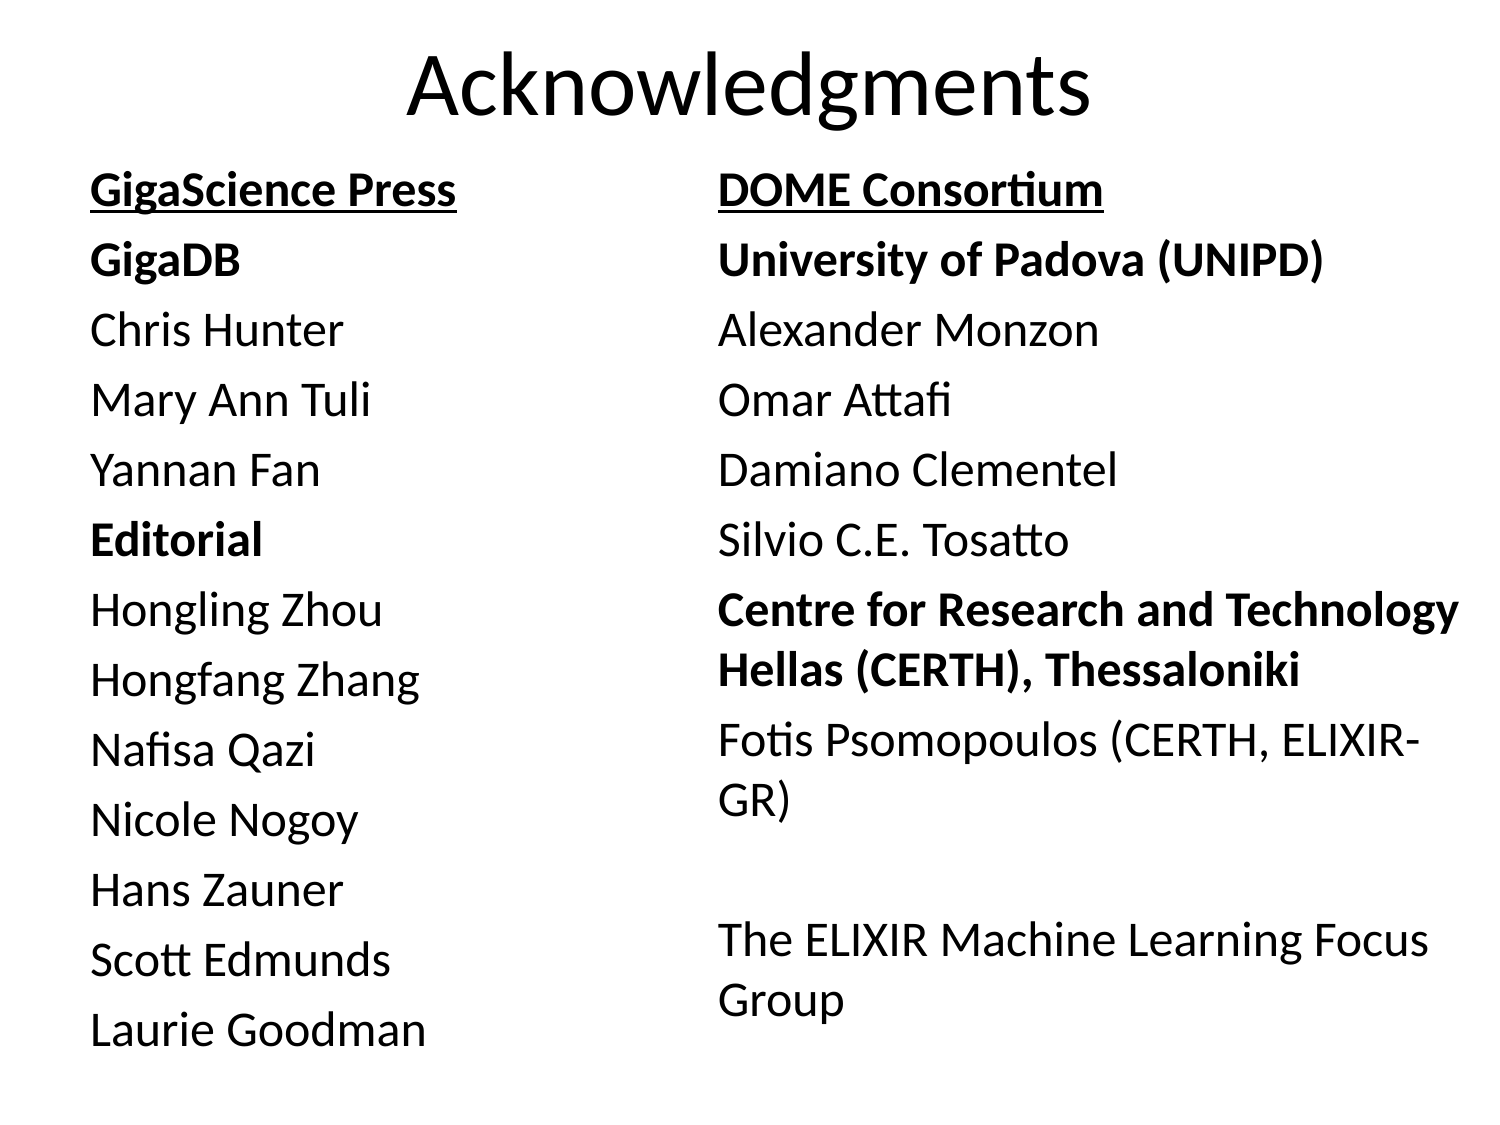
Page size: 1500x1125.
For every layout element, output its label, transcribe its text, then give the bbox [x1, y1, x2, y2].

list GigaScience Press GigaDB Chris Hunter Mary Ann Tuli Yannan Fan Editorial Hongling Zhou Hongfang Zhang Nafisa Qazi Nicole Nogoy Hans Zauner Scott Edmunds Laurie Goodman [75, 148, 767, 1109]
title Acknowledgments [75, 0, 1425, 148]
text_box DOME Consortium University of Padova (UNIPD) Alexander Monzon Omar Attafi Damiano Clementel Silvio C.E. Tosatto Centre for Research and Technology Hellas (CERTH), Thessaloniki Fotis Psomopoulos (CERTH, ELIXIR-GR) The ELIXIR Machine Learning Focus Group [702, 148, 1489, 892]
